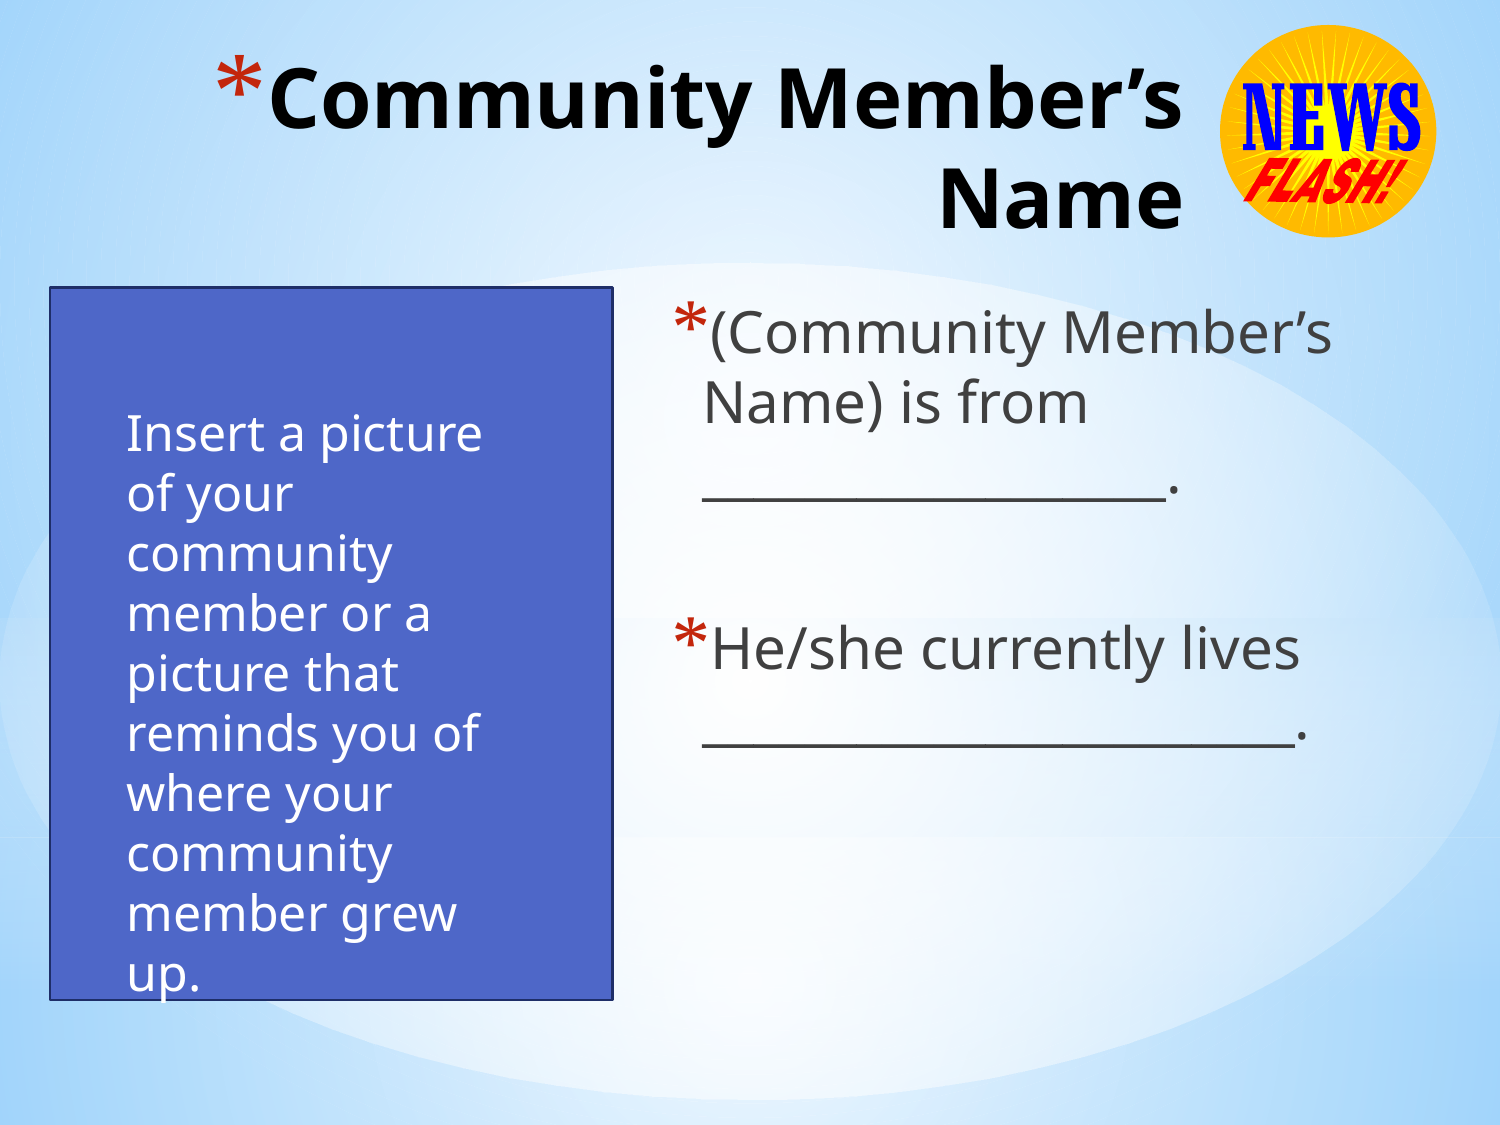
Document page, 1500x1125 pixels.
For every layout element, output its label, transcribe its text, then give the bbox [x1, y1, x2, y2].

picture [1219, 24, 1437, 238]
text_box Insert a picture of your community member or a picture that reminds you of where your community member grew up. [111, 393, 551, 1009]
text_box [49, 286, 614, 1001]
list (Community Member’s Name) is from __________________. He/she currently lives _______________________. [650, 287, 1441, 1063]
title Community Member’s Name [24, 37, 1200, 225]
